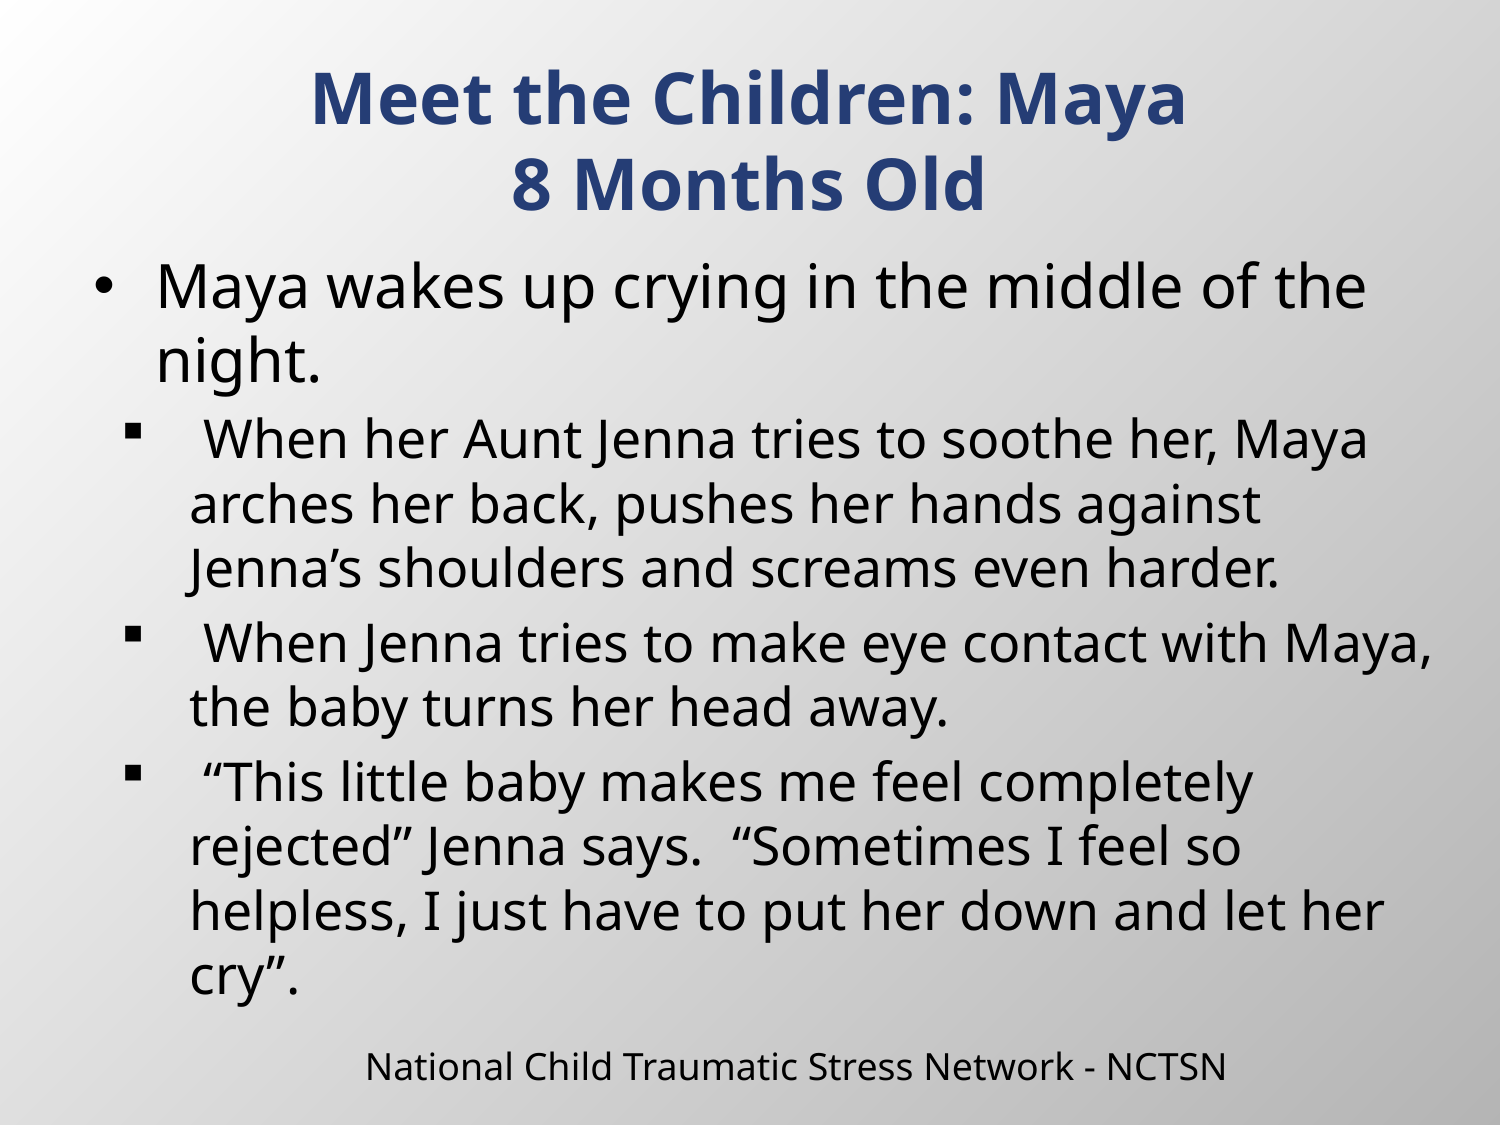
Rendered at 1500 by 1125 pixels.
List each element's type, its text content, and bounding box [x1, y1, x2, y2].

title Meet the Children: Maya 8 Months Old [75, 45, 1425, 233]
list Maya wakes up crying in the middle of the night. When her Aunt Jenna tries to soothe her, Maya arches her back, pushes her hands against Jenna’s shoulders and screams even harder. When Jenna tries to make eye contact with Maya, the baby turns her head away. “This little baby makes me feel completely rejected” Jenna says. “Sometimes I feel so helpless, I just have to put her down and let her cry”. [57, 239, 1463, 1015]
text_box National Child Traumatic Stress Network - NCTSN [349, 1035, 1457, 1096]
